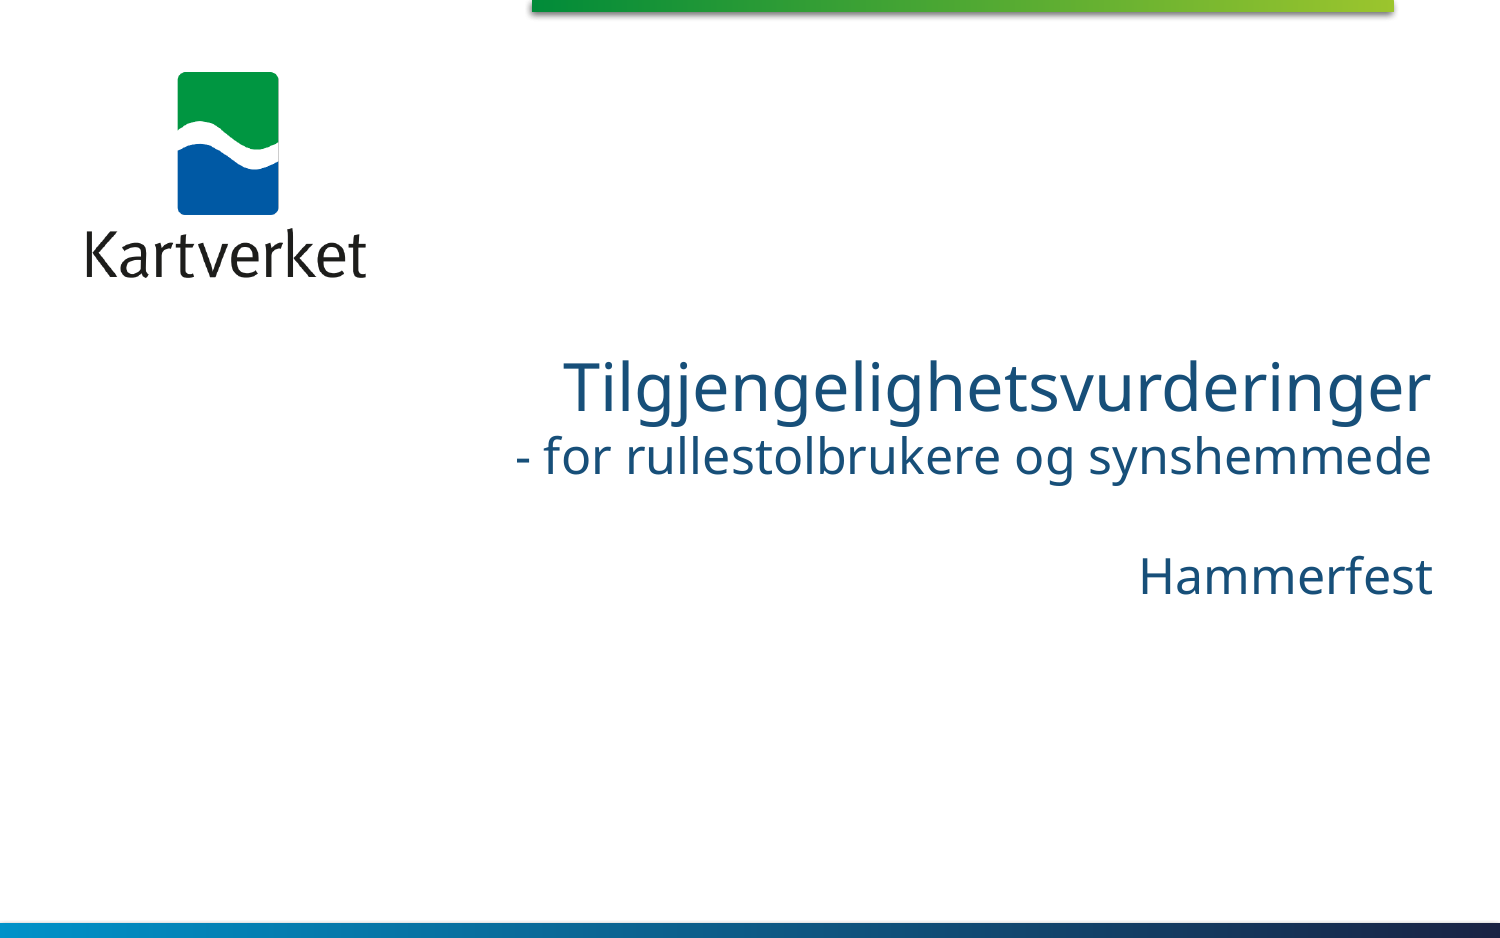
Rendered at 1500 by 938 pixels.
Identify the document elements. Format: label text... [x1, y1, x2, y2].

text_box Tilgjengelighetsvurderinger - for rullestolbrukere og synshemmede Hammerfest [66, 337, 1449, 613]
